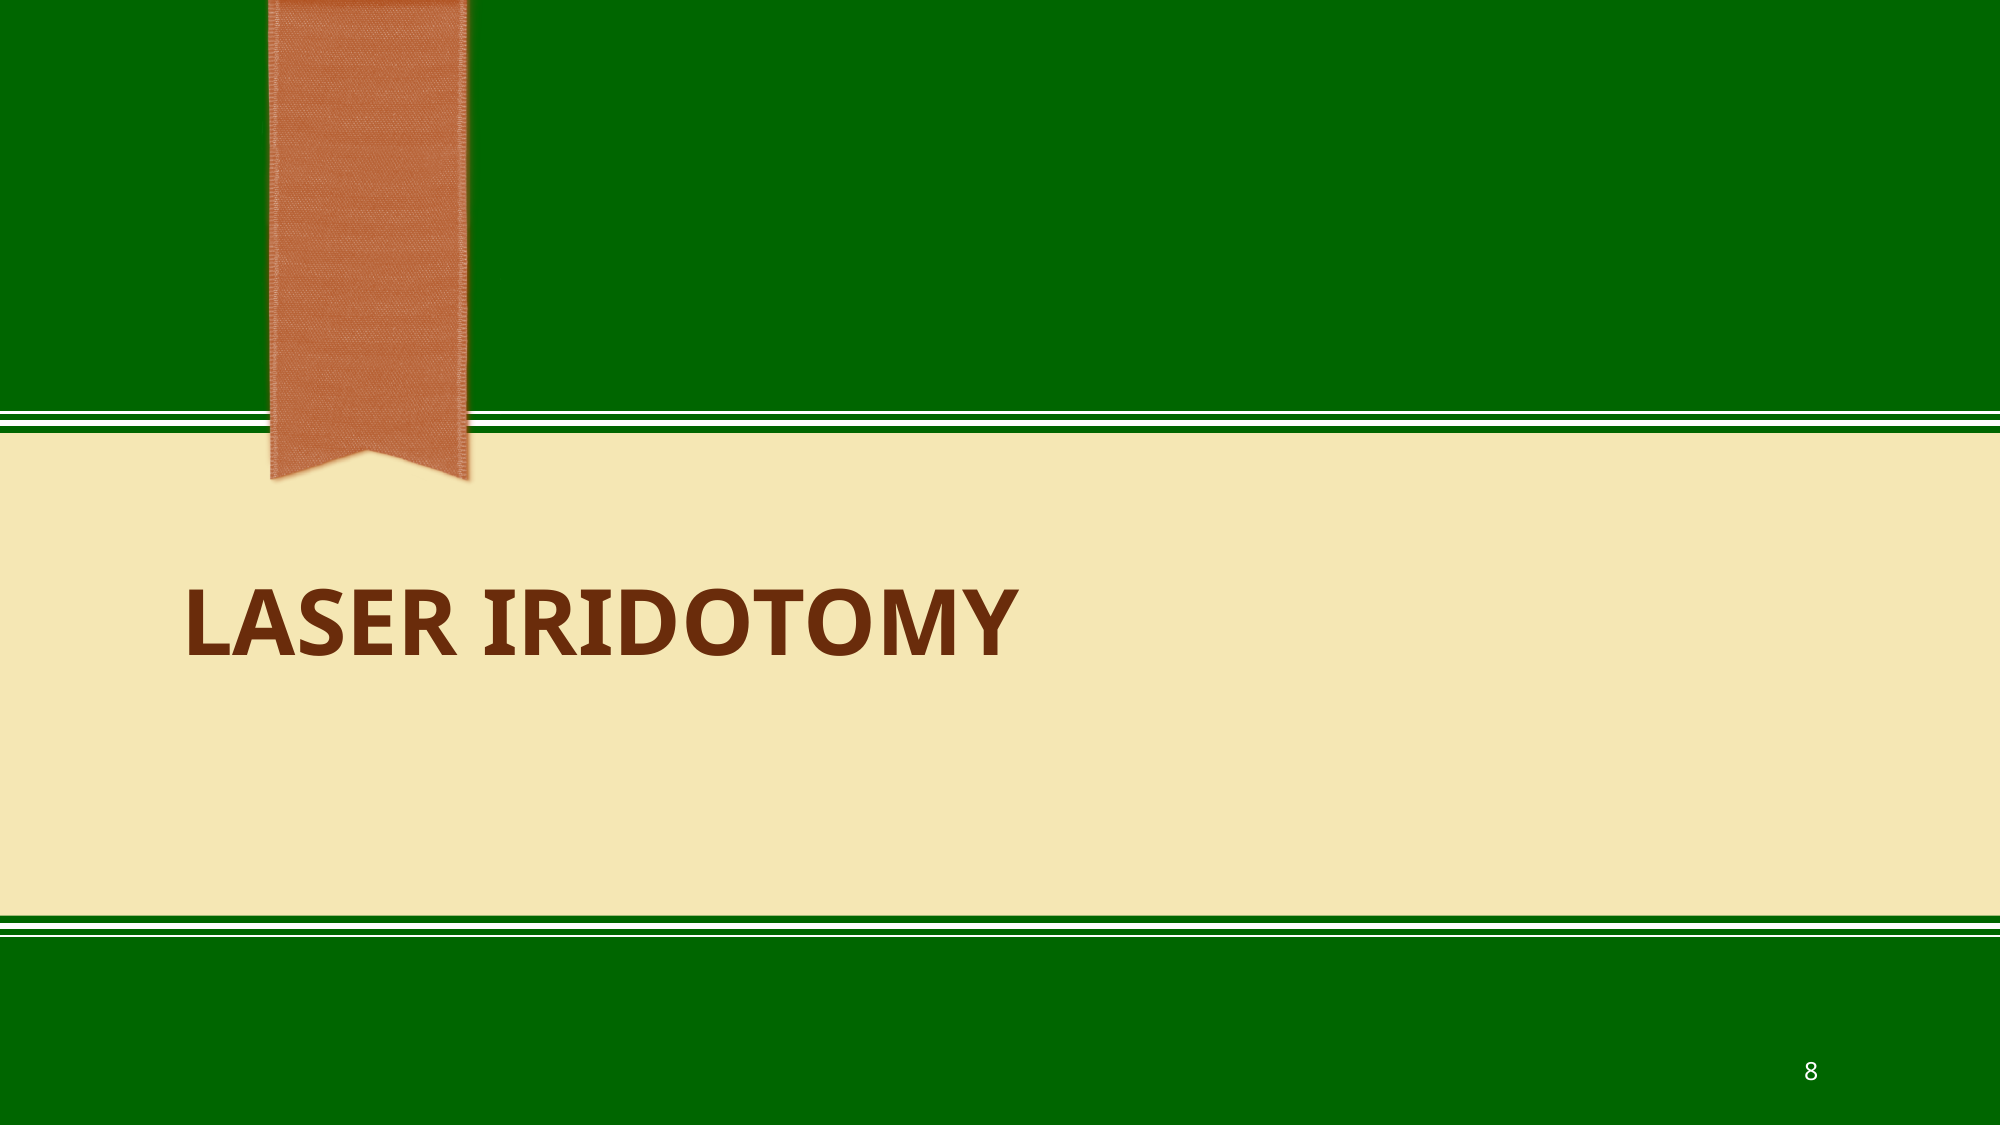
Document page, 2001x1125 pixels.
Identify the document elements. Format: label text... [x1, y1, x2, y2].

title Laser Iridotomy [181, 487, 1834, 764]
slide_number 8 [1518, 1042, 1819, 1103]
